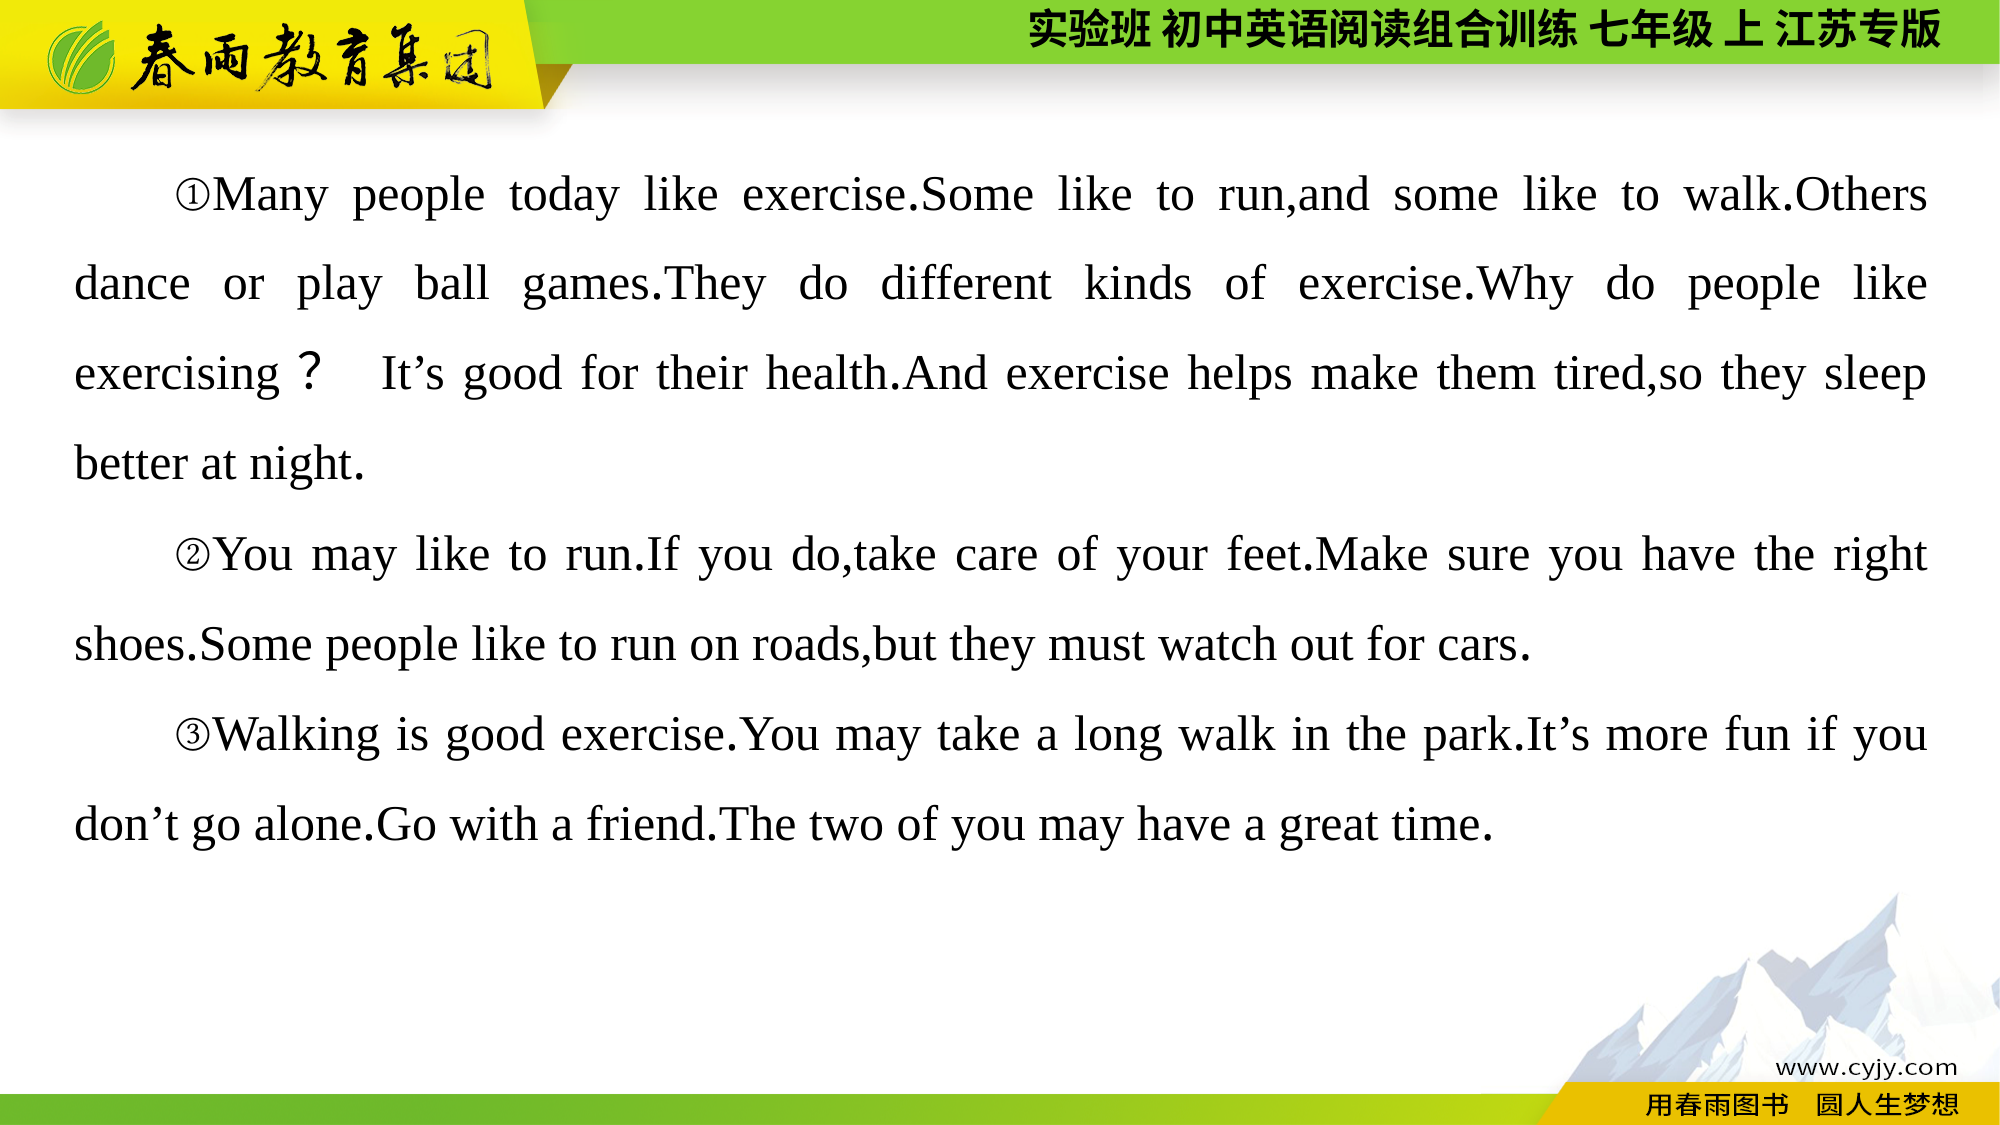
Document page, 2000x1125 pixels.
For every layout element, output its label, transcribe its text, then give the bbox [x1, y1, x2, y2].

list ①Many people today like exercise.Some like to run,and some like to walk.Others dance or play ball games.They do different kinds of exercise.Why do people like exercising？ It’s good for their health.And exercise helps make them tired,so they sleep better at night. ②You may like to run.If you do,take care of your feet.Make sure you have the right shoes.Some people like to run on roads,but they must watch out for cars. ③Walking is good exercise.You may take a long walk in the park.It’s more fun if you don’t go alone.Go with a friend.The two of you may have a great time. [59, 122, 1944, 854]
picture [0, 0, 2000, 1125]
